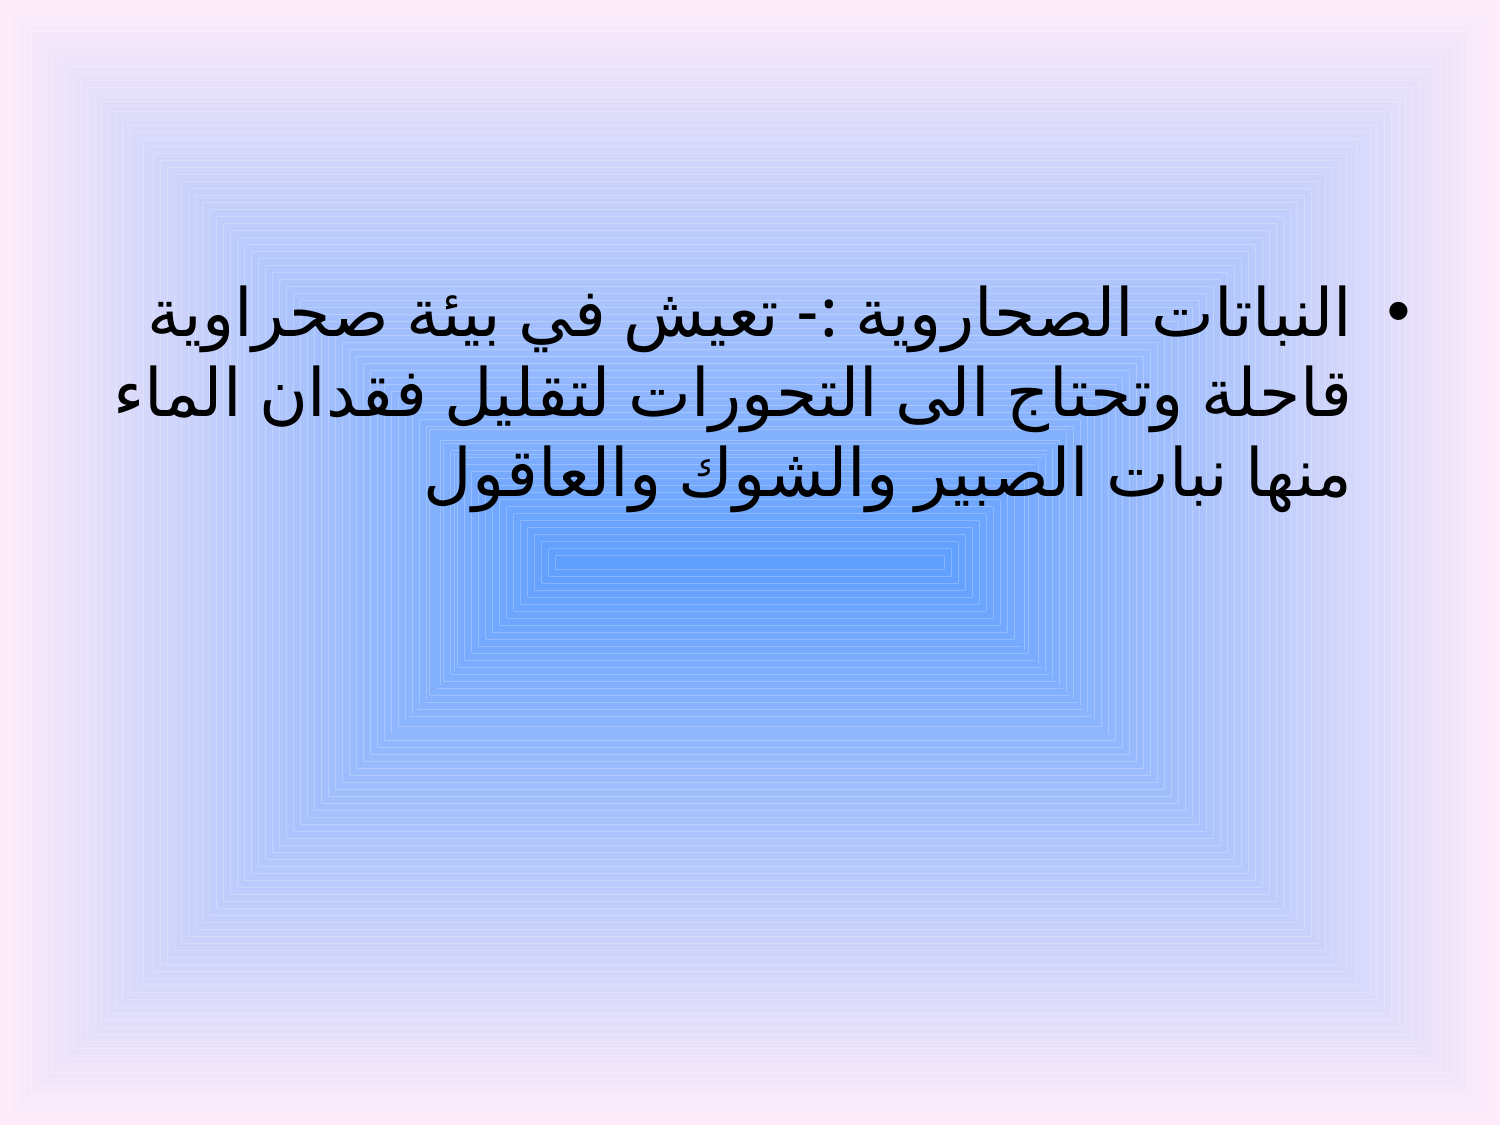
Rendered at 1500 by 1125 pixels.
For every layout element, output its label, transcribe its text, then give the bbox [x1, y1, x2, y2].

list النباتات الصحاروية :- تعيش في بيئة صحراوية قاحلة وتحتاج الى التحورات لتقليل فقدان الماء منها نبات الصبير والشوك والعاقول [75, 262, 1425, 1005]
